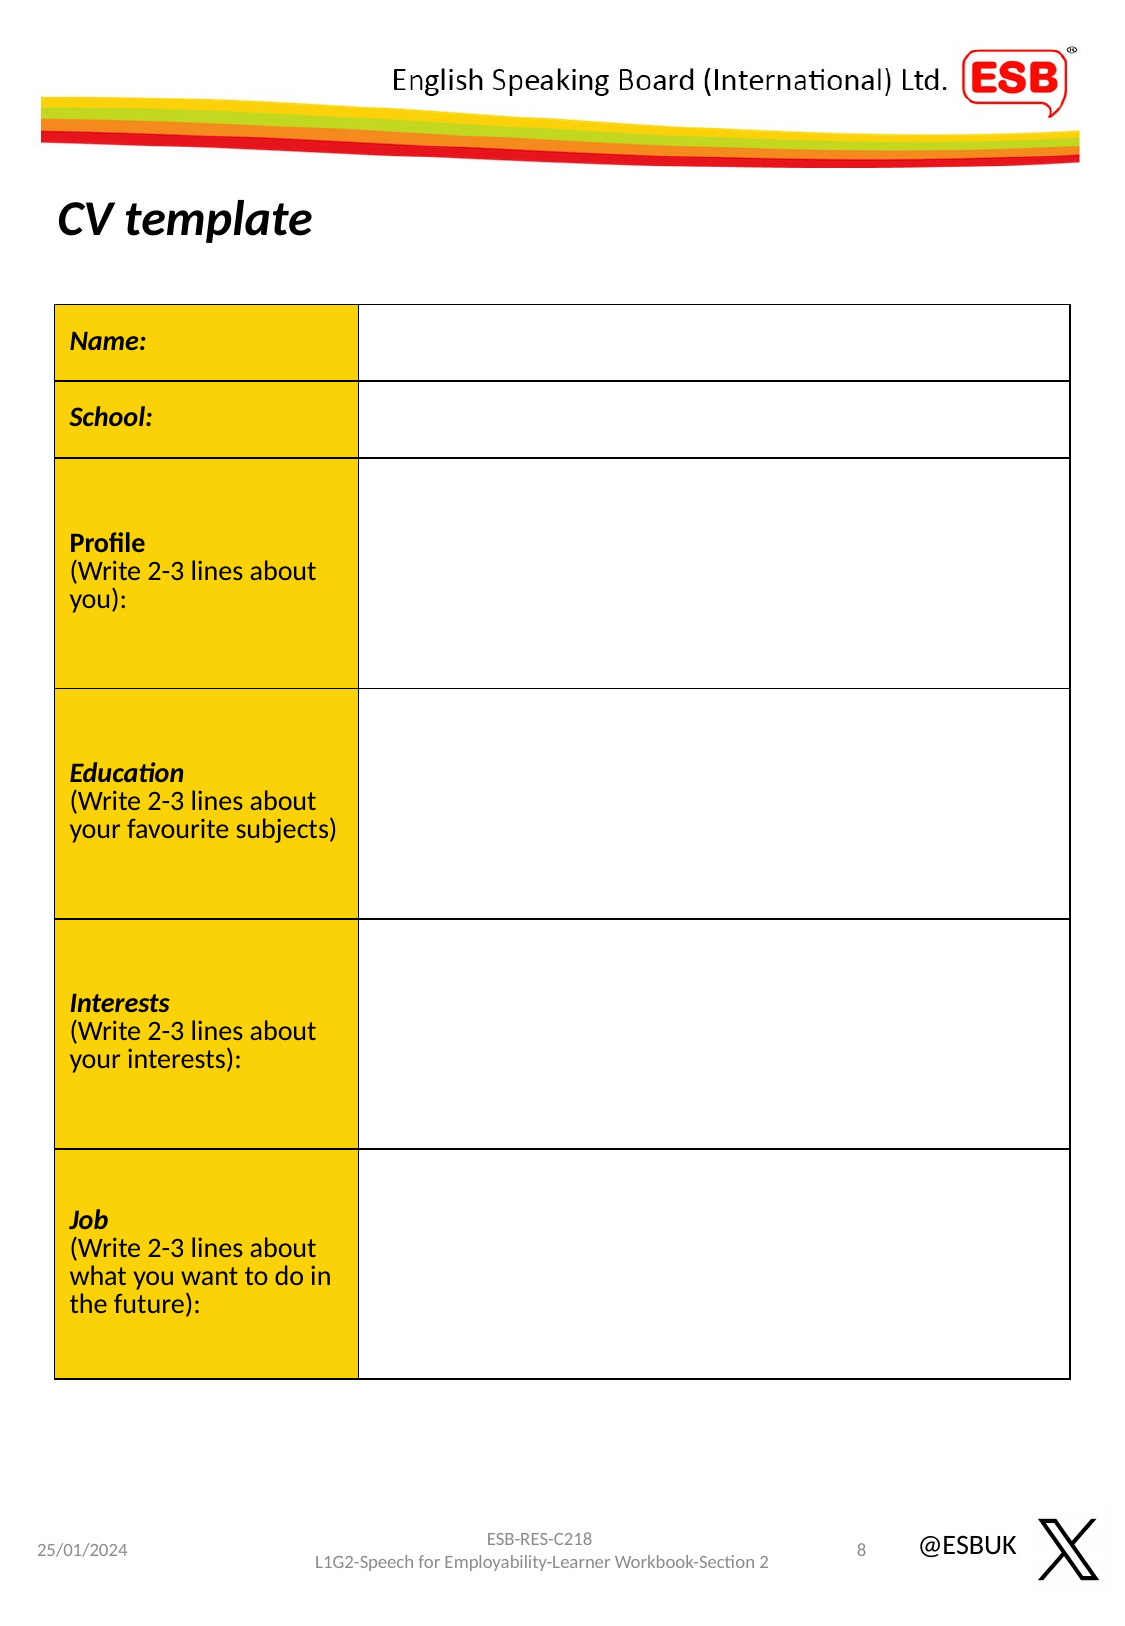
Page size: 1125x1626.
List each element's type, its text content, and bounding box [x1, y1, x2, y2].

table_cell [359, 382, 1069, 457]
table_cell [359, 459, 1069, 688]
picture [1030, 1506, 1111, 1593]
text_box CV template [42, 177, 1059, 253]
table_cell Job (Write 2-3 lines about what you want to do in the future): [55, 1150, 358, 1378]
table_cell [359, 1150, 1069, 1378]
table_header [359, 305, 1069, 380]
footer ESB-RES-C218 L1G2-Speech for Employability-Learner Workbook-Section 2 [296, 1506, 697, 1593]
table_header Name: [55, 305, 358, 380]
table_cell School: [55, 382, 358, 457]
table_cell [359, 920, 1069, 1148]
picture [0, 1, 1125, 234]
table_cell Education (Write 2-3 lines about your favourite subjects) [55, 689, 358, 918]
table_cell Interests (Write 2-3 lines about your interests): [55, 920, 358, 1148]
table_cell [359, 689, 1069, 918]
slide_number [22, 1506, 276, 1593]
table_cell Profile (Write 2-3 lines about you): [55, 459, 358, 688]
slide_number 8 [697, 1506, 882, 1593]
